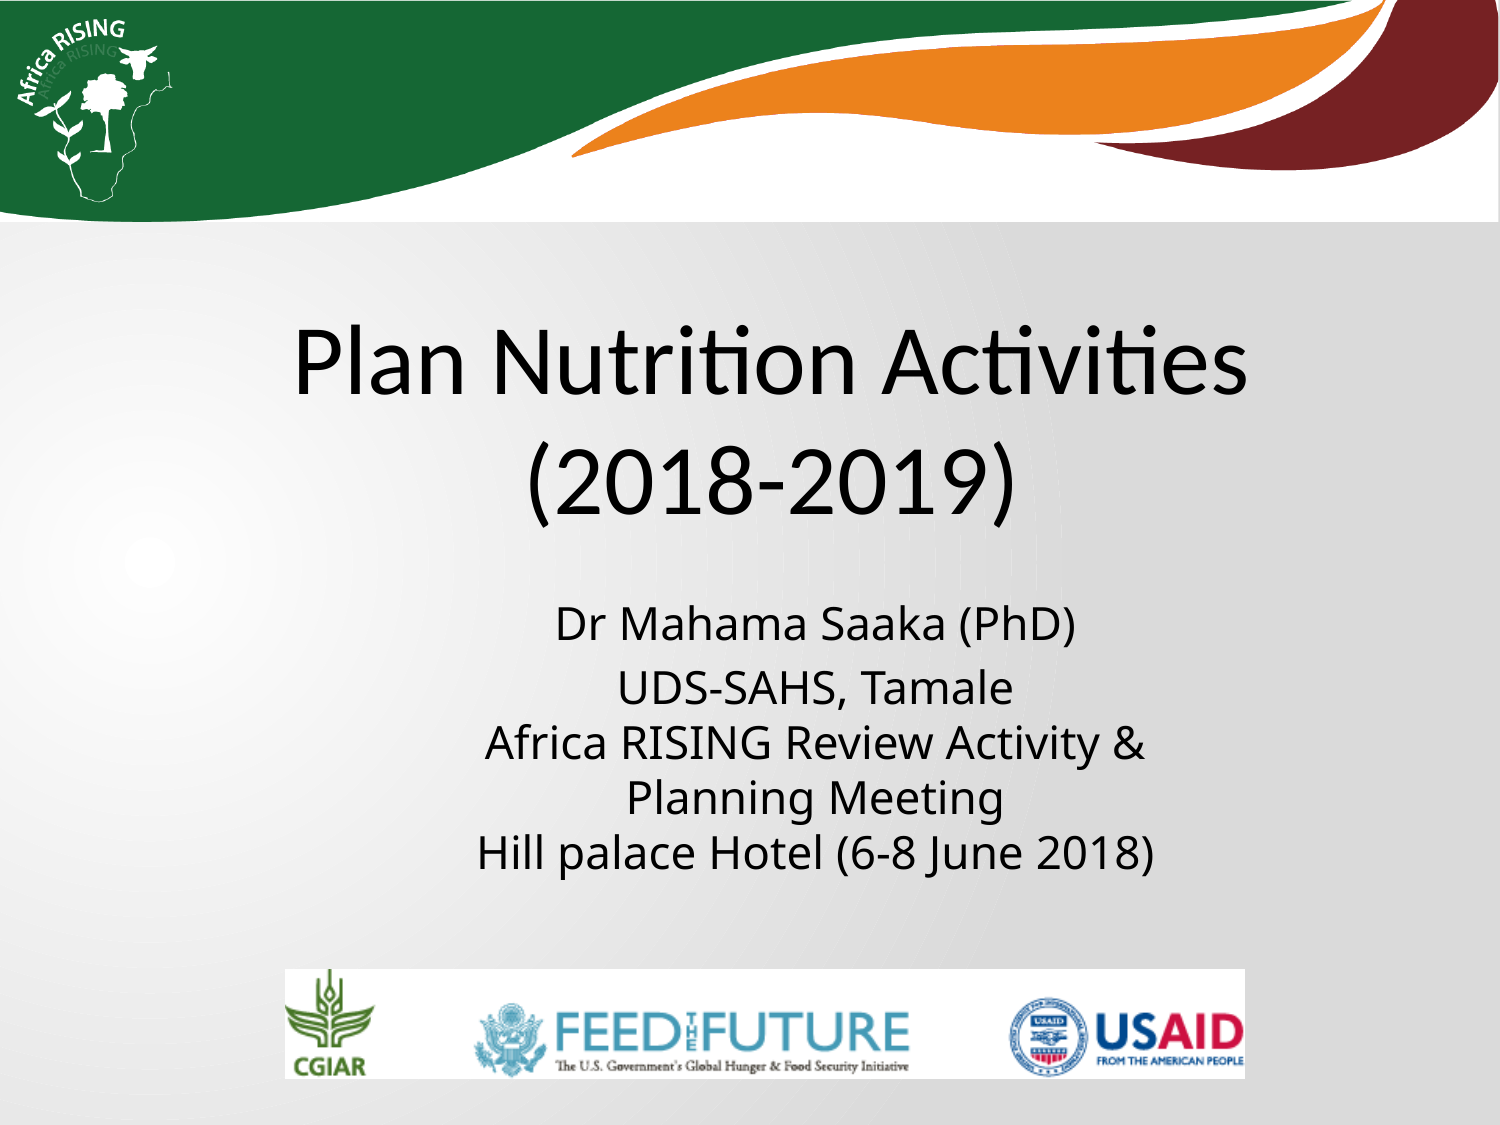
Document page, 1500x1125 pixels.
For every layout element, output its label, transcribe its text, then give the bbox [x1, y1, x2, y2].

picture [0, 0, 1499, 222]
list Dr Mahama Saaka (PhD) UDS-SAHS, Tamale Africa RISING Review Activity & Planning Meeting Hill palace Hotel (6-8 June 2018) [387, 587, 1225, 900]
list Plan Nutrition Activities (2018-2019) [137, 287, 1388, 475]
picture [285, 969, 1245, 1079]
